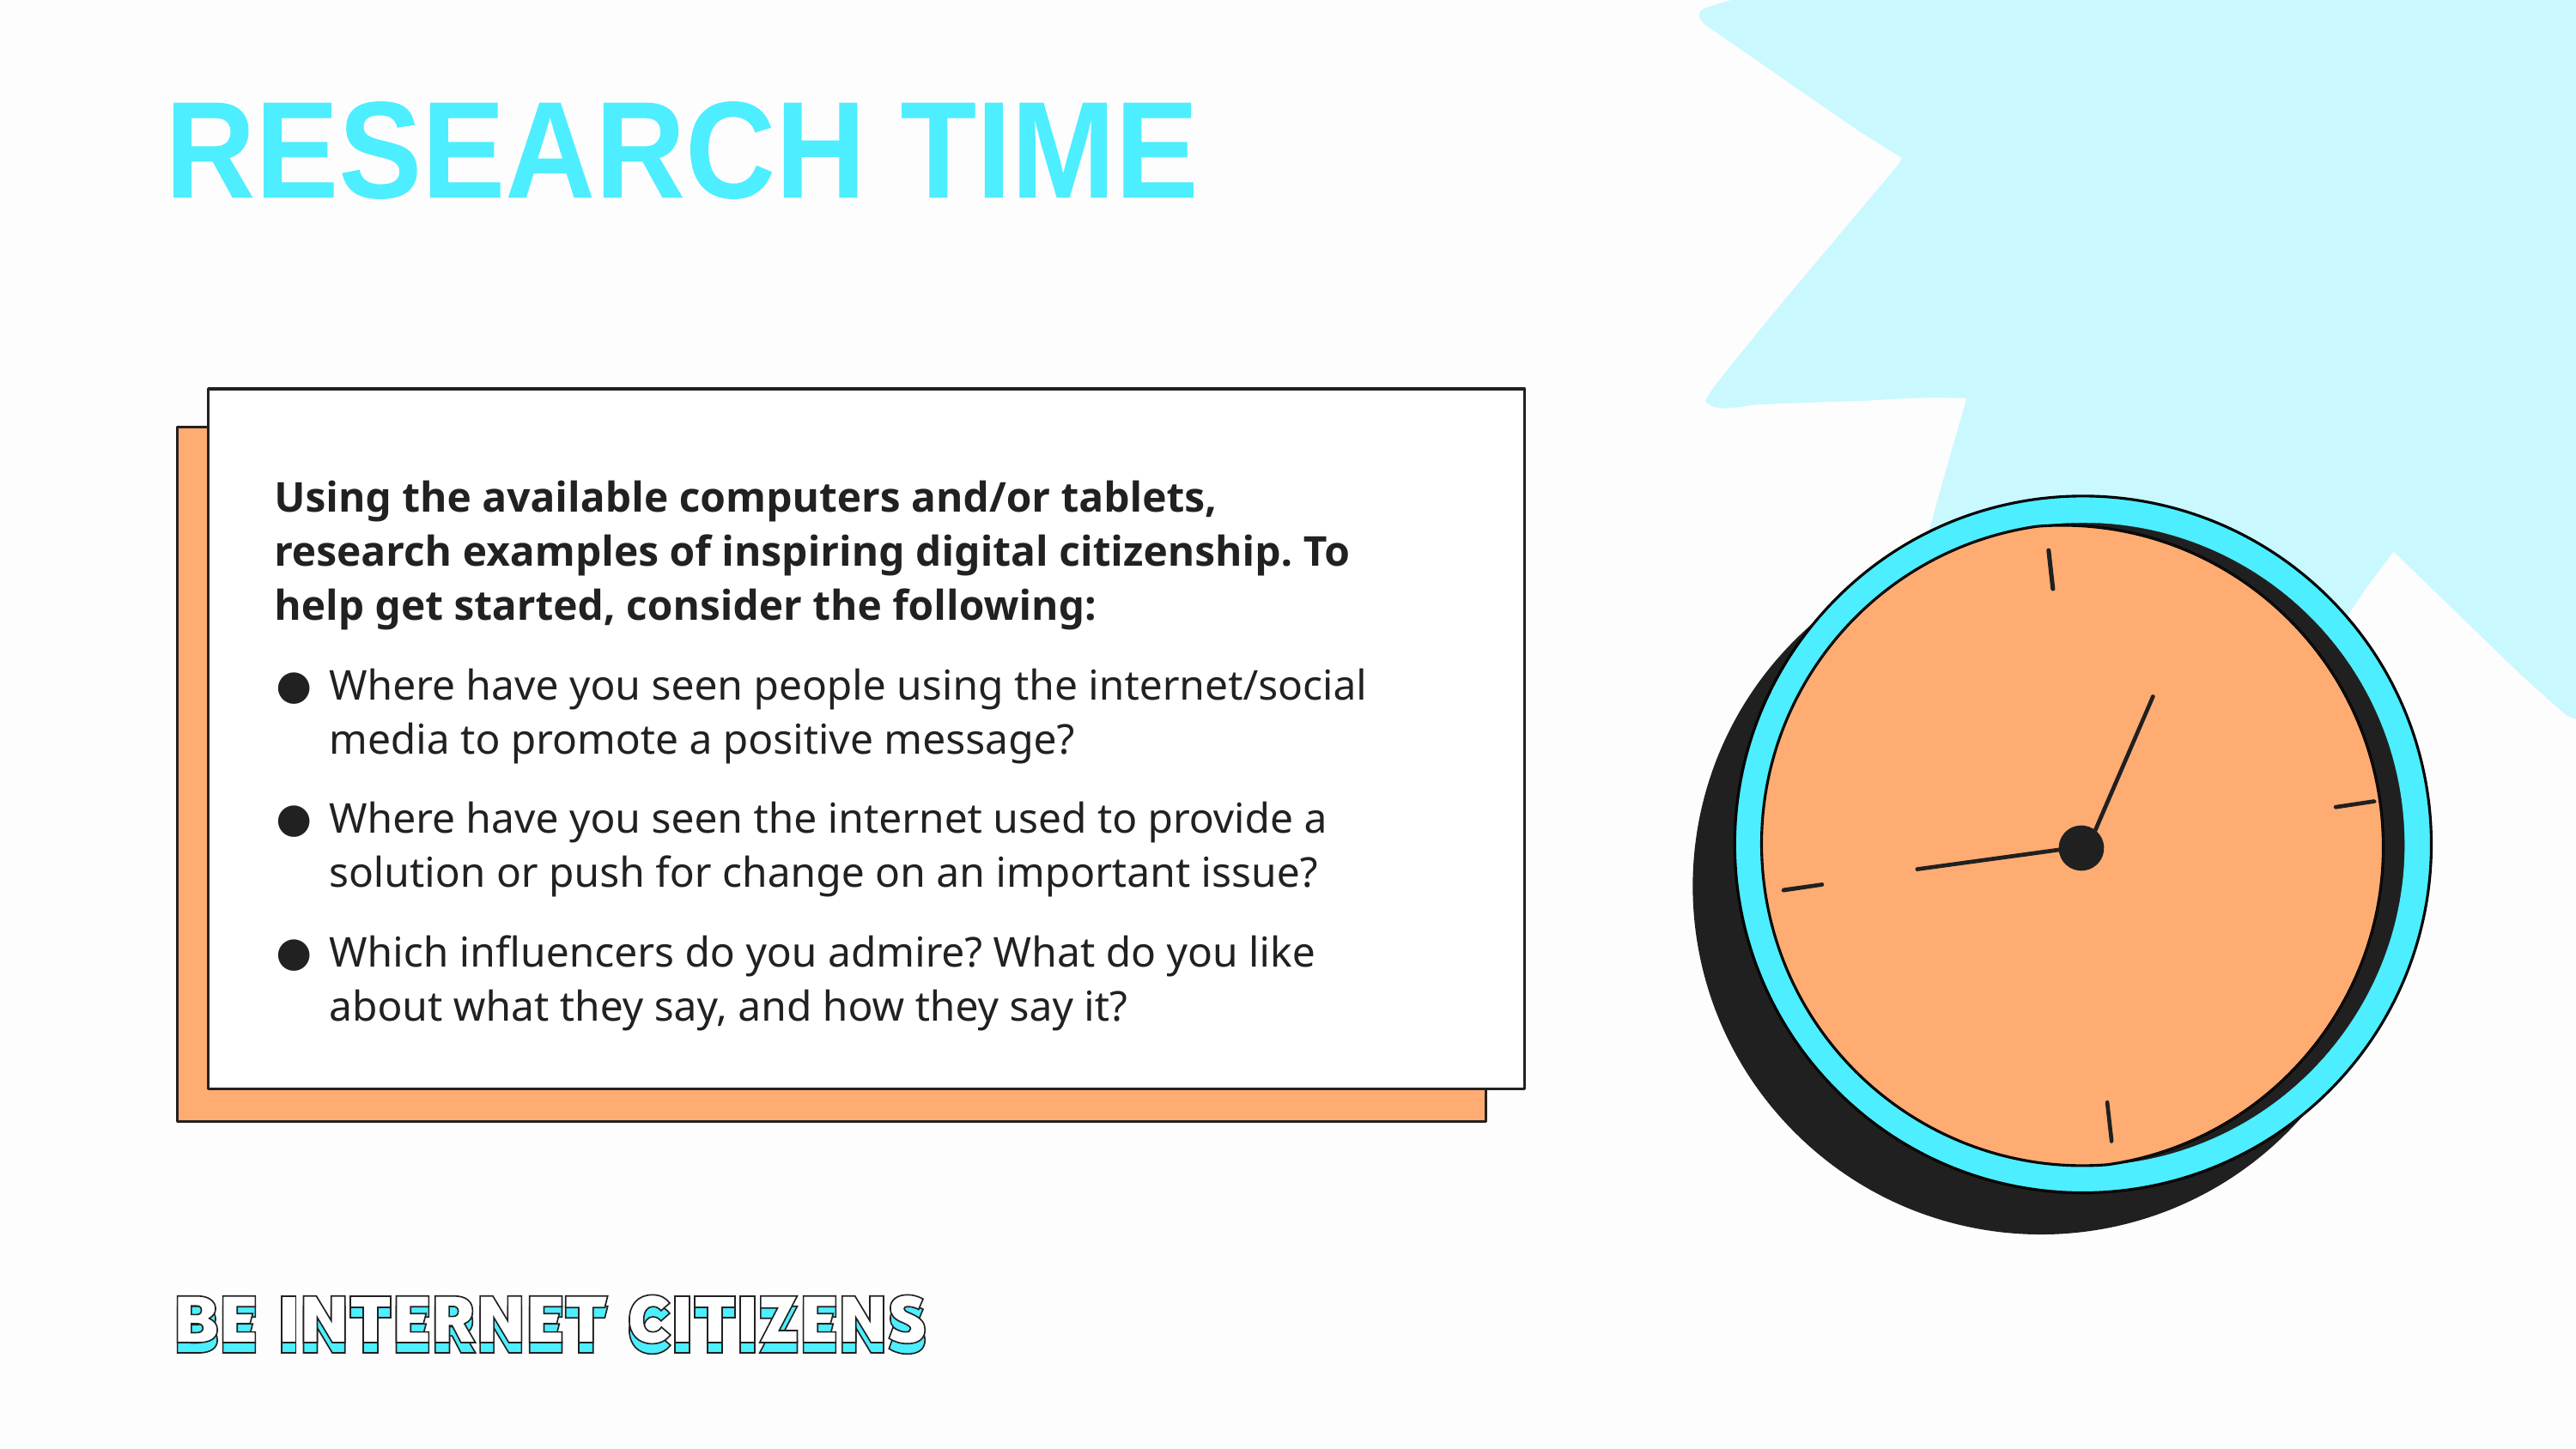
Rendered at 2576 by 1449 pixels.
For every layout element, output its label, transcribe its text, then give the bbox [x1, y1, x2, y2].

text_box [1698, 0, 2576, 719]
text_box [177, 427, 1486, 1122]
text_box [1658, 462, 2466, 1235]
text_box Using the available computers and/or tablets, research examples of inspiring digital citizenship. To help get started, consider the following: Where have you seen people using the internet/social media to promote a positive message? Where have you seen the internet used to provide a solution or push for change on an important issue? Which influencers do you admire? What do you like about what they say, and how they say it? [261, 452, 1419, 1042]
text_box [208, 389, 1525, 1089]
